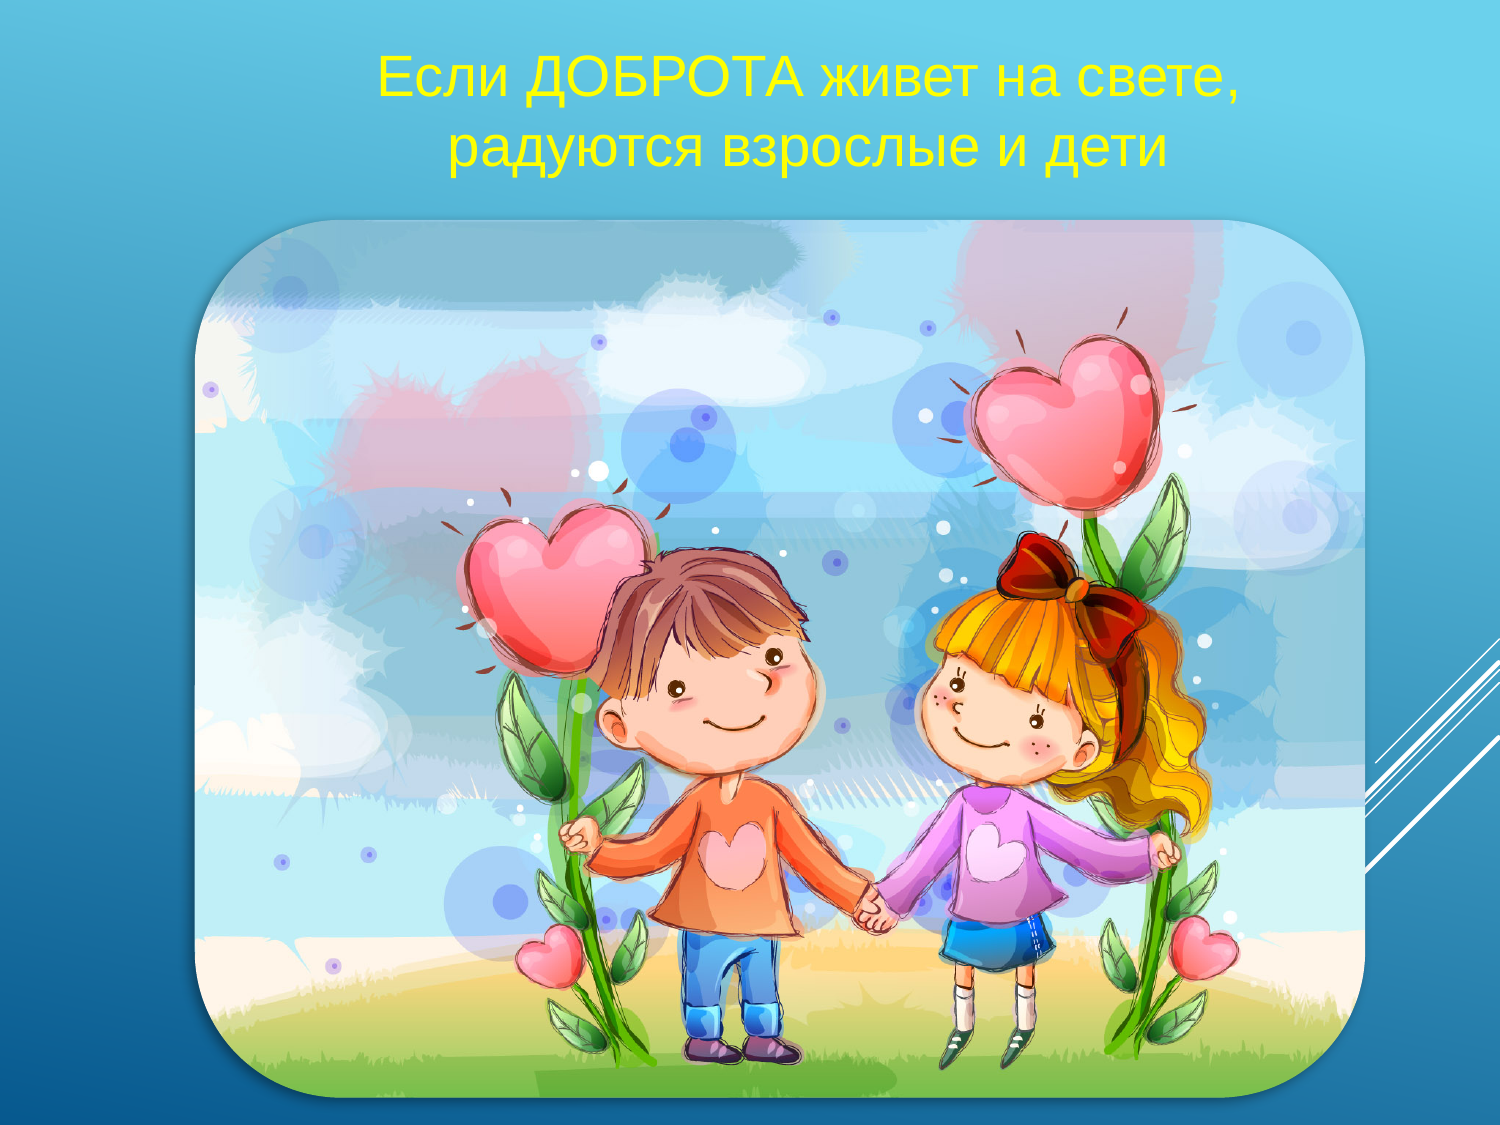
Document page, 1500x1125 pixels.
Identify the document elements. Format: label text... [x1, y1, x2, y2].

text_box Если ДОБРОТА живет на свете, радуются взрослые и дети [218, 30, 1400, 186]
picture [194, 219, 1366, 1098]
